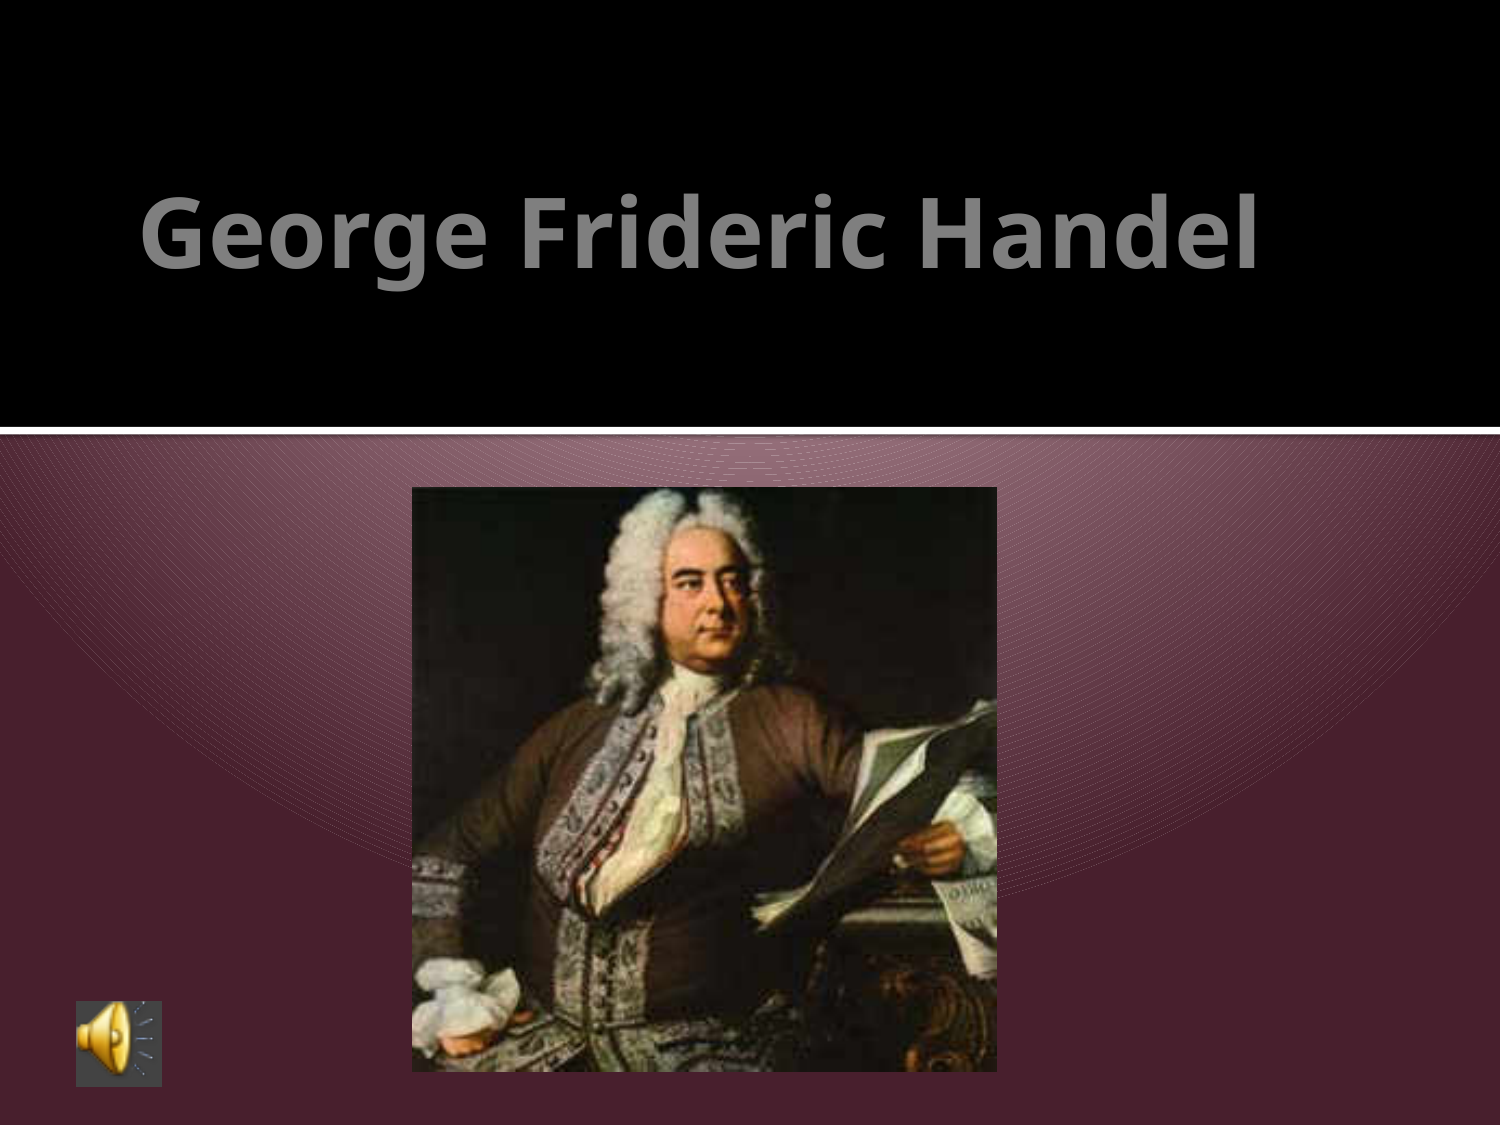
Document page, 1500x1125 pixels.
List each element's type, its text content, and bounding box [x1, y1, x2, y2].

picture [412, 487, 997, 1072]
picture [74, 999, 163, 1088]
title George Frideric Handel [123, 19, 1438, 288]
